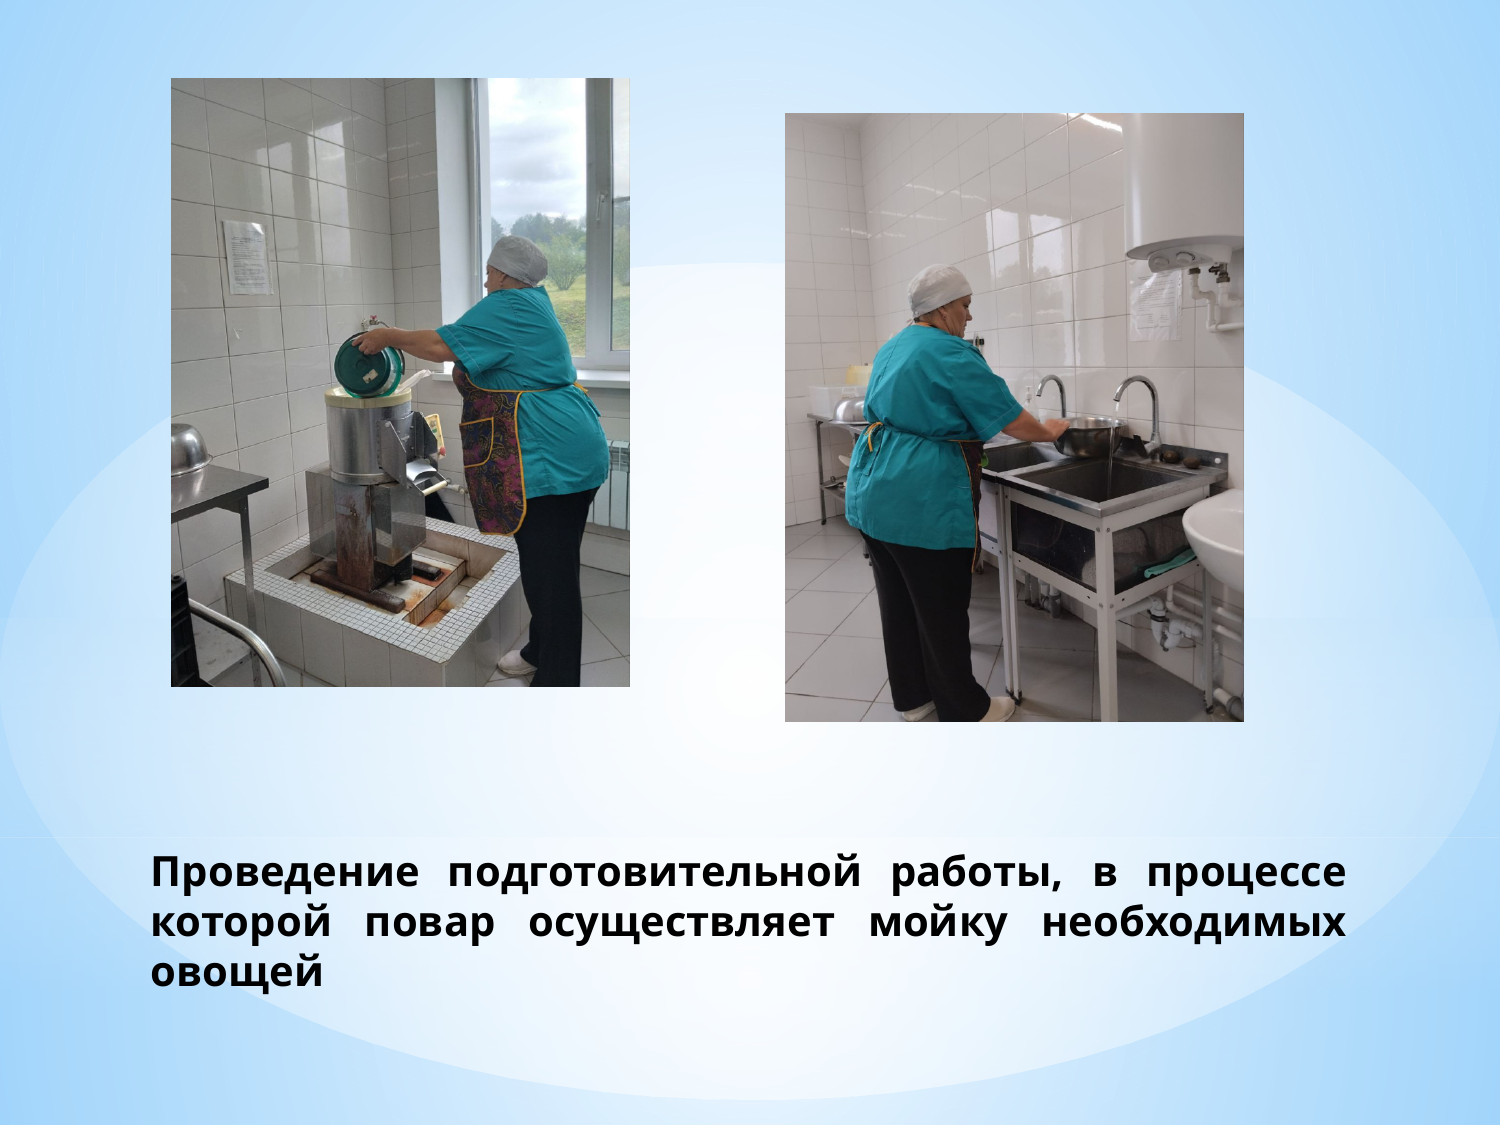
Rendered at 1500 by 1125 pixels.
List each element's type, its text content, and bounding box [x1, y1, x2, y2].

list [170, 77, 630, 687]
picture [785, 113, 1244, 723]
title Проведение подготовительной работы, в процессе которой повар осуществляет мойку необходимых овощей [135, 786, 1363, 1000]
